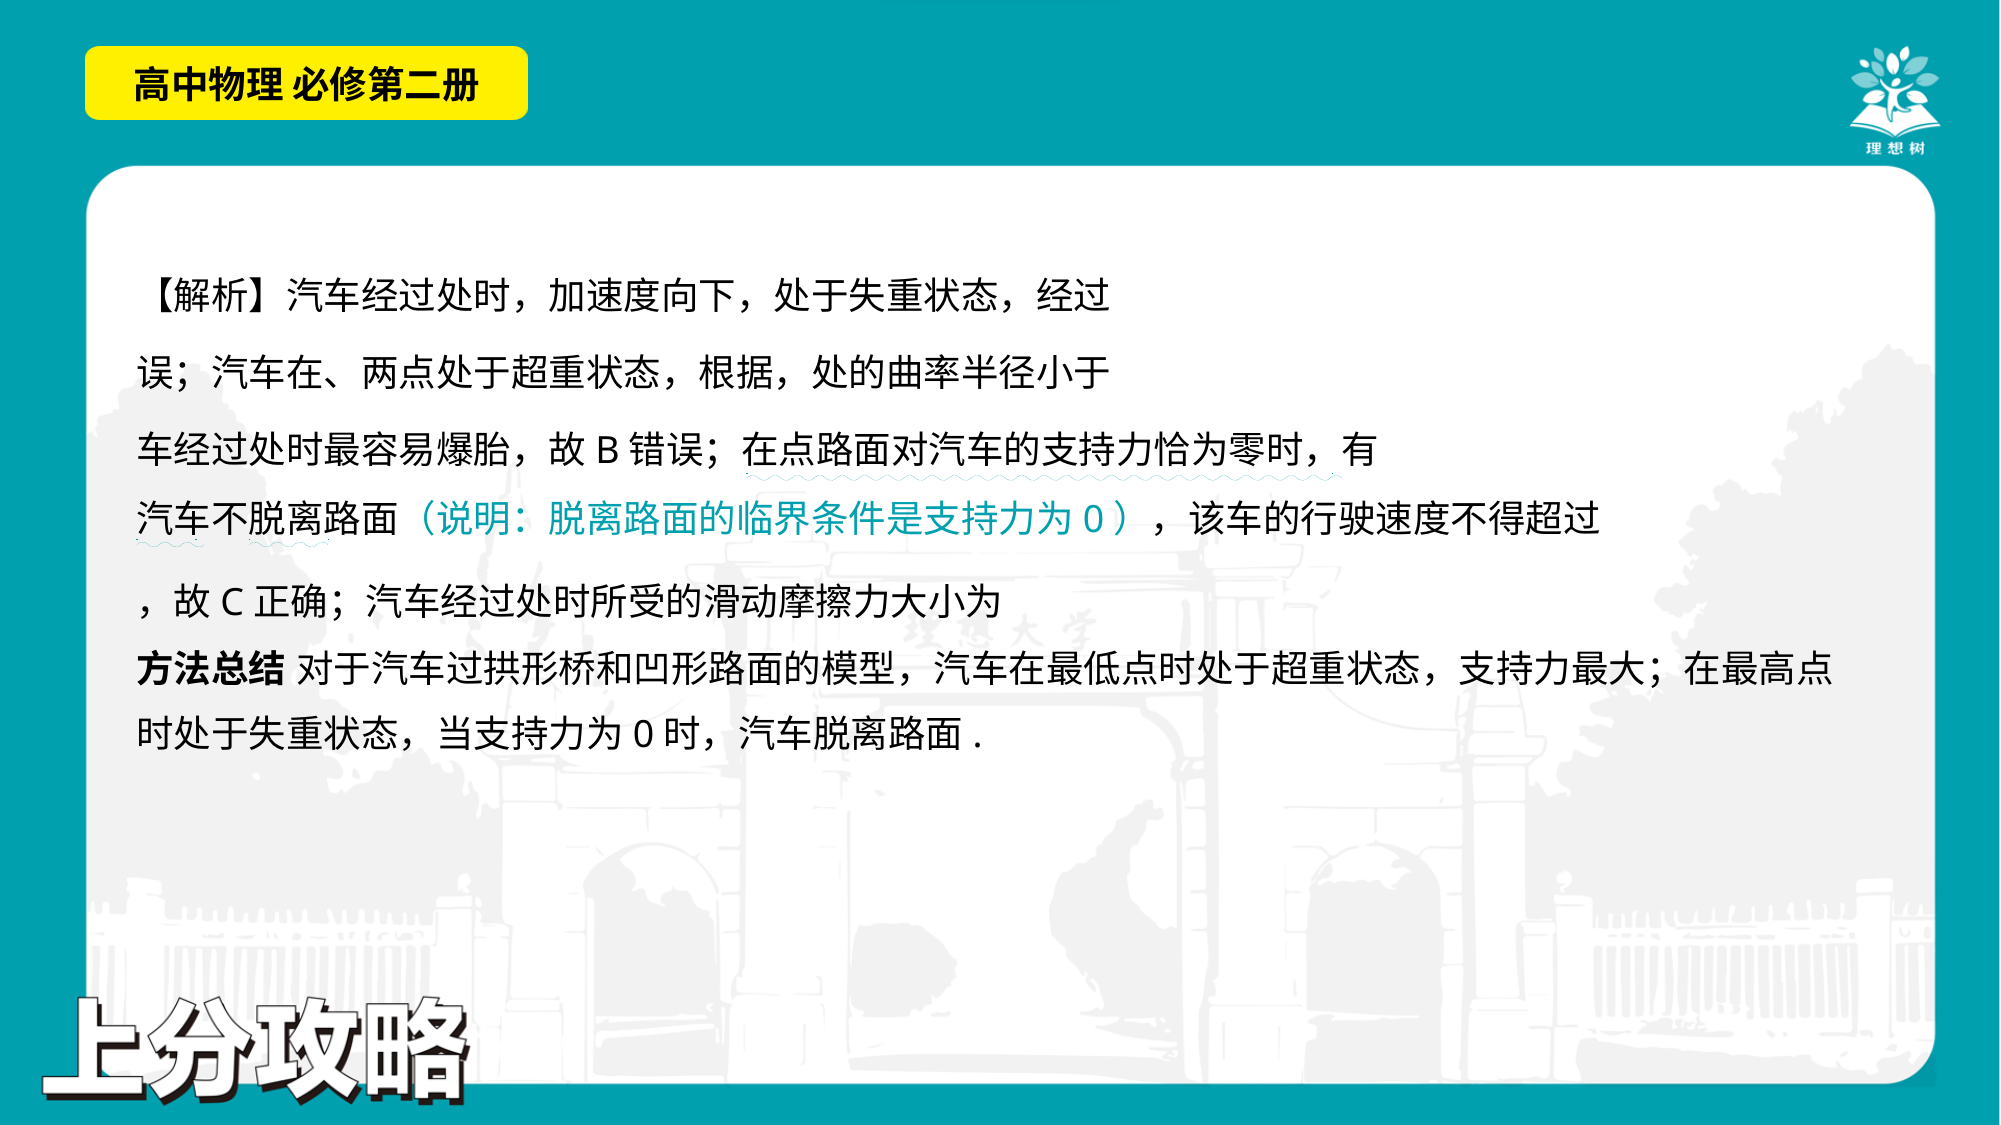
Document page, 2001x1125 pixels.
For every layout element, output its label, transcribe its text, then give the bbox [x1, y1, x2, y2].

picture [0, 0, 2000, 1125]
text_box . . [248, 470, 400, 541]
text_box . . [745, 392, 1856, 472]
text_box . . [135, 470, 248, 541]
text_box 方法总结 对于汽车过拱形桥和凹形路面的模型，汽车在最低点时处于超重状态，支持力最大；在最高点 时处于失重状态，当支持力为0时，汽车脱离路面. [136, 621, 1865, 748]
